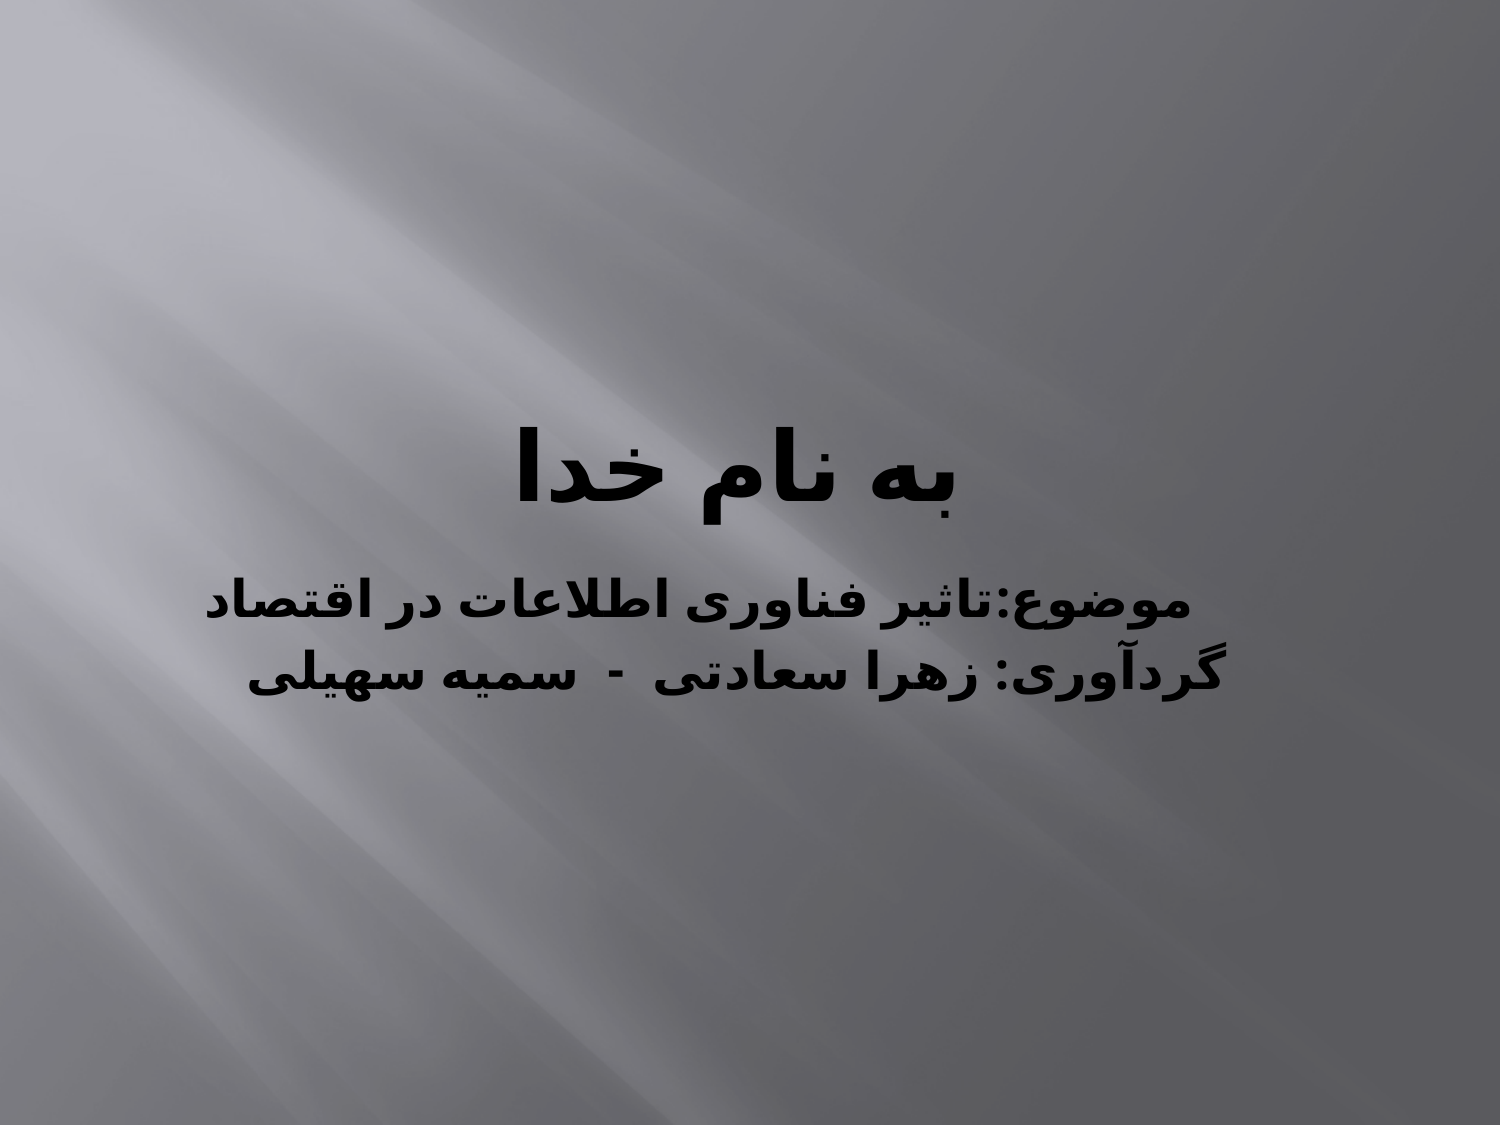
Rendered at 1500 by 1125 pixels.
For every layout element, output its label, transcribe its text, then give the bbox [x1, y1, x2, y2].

title به نام خدا موضوع:تاثیر فناوری اطلاعات در اقتصاد گردآوری: زهرا سعادتی - سمیه سهیلی [62, 399, 1413, 700]
